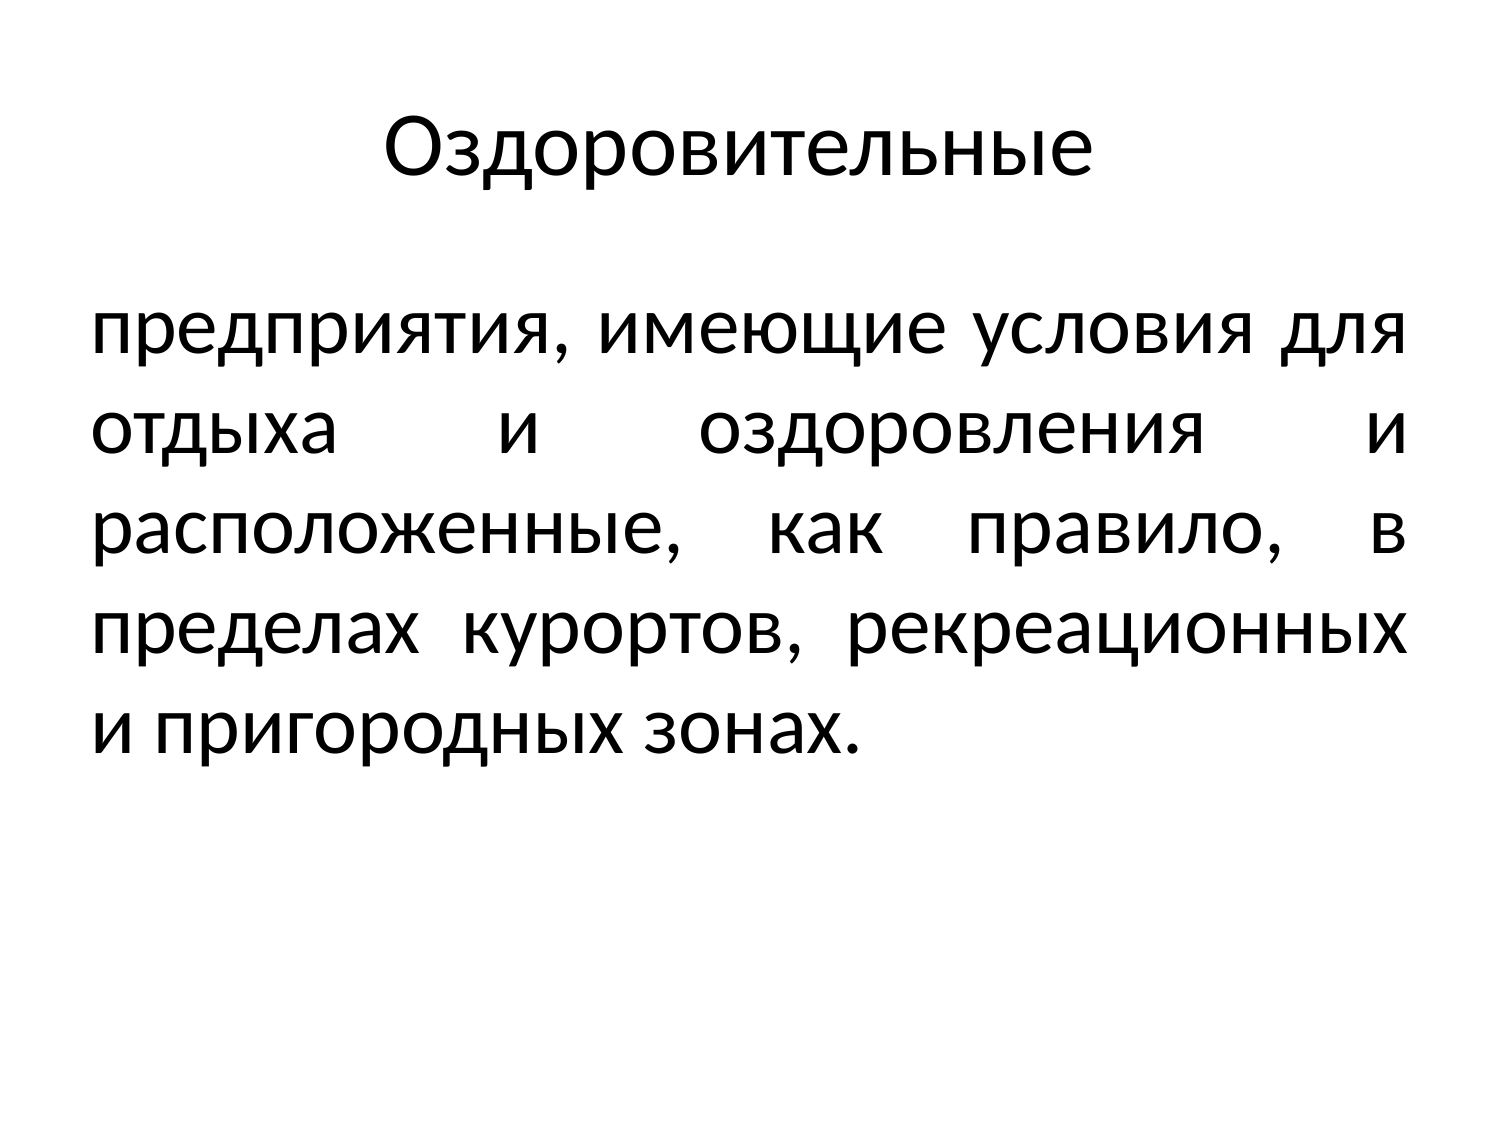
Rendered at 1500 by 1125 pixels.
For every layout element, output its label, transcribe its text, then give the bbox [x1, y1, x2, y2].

title Оздоровительные [75, 45, 1425, 233]
list предприятия, имеющие условия для отдыха и оздоровления и расположенные, как правило, в пределах курортов, рекреационных и пригородных зонах. [75, 262, 1425, 1005]
